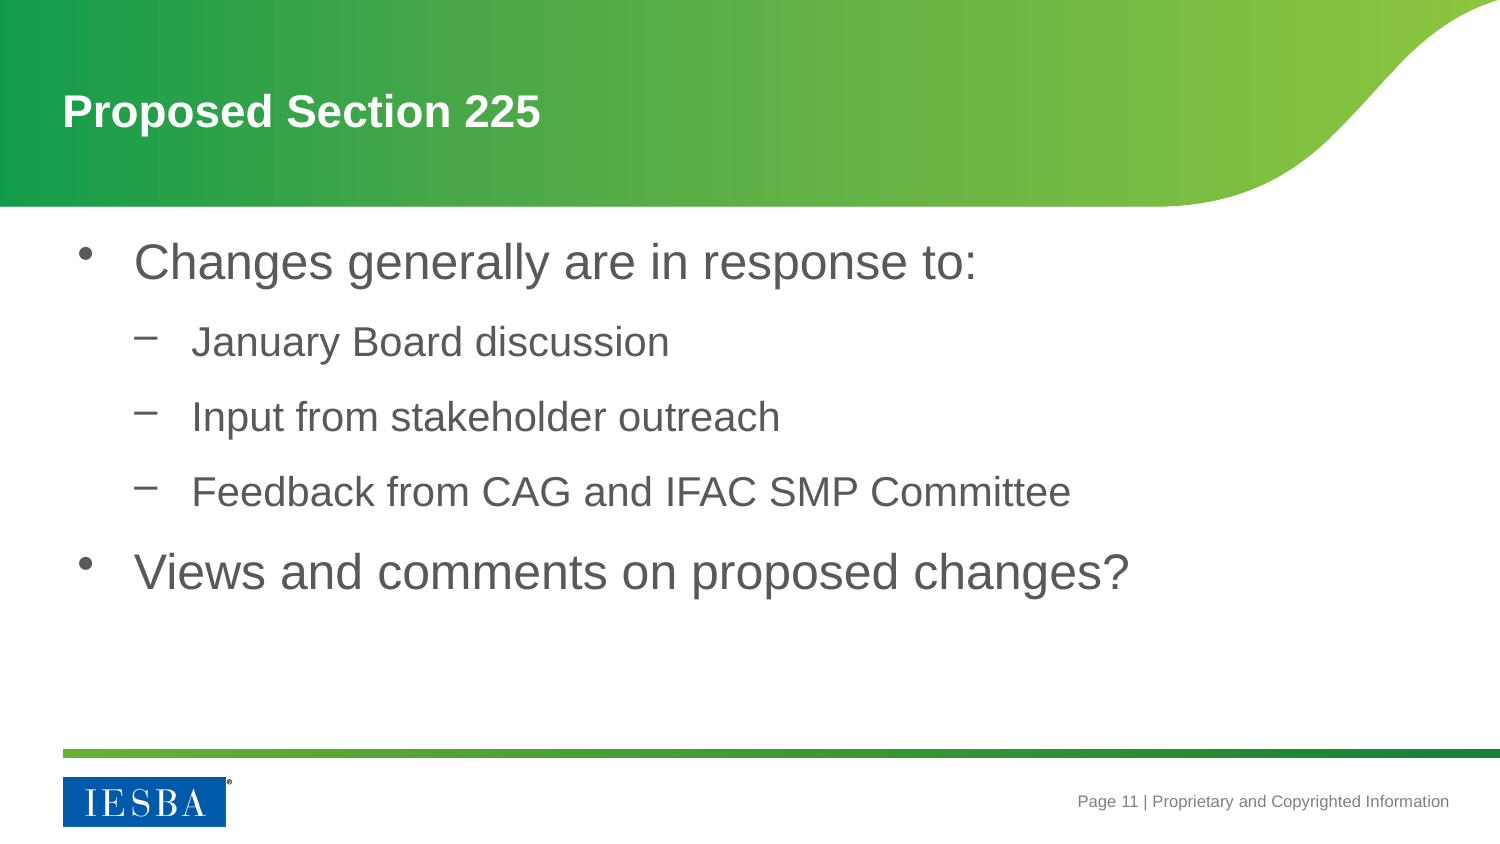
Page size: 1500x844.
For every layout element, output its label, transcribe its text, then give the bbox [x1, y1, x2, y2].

picture [63, 777, 232, 827]
list Changes generally are in response to: January Board discussion Input from stakeholder outreach Feedback from CAG and IFAC SMP Committee Views and comments on proposed changes? [62, 221, 1450, 735]
title Proposed Section 225 [62, 46, 1300, 172]
picture [0, 0, 1500, 207]
